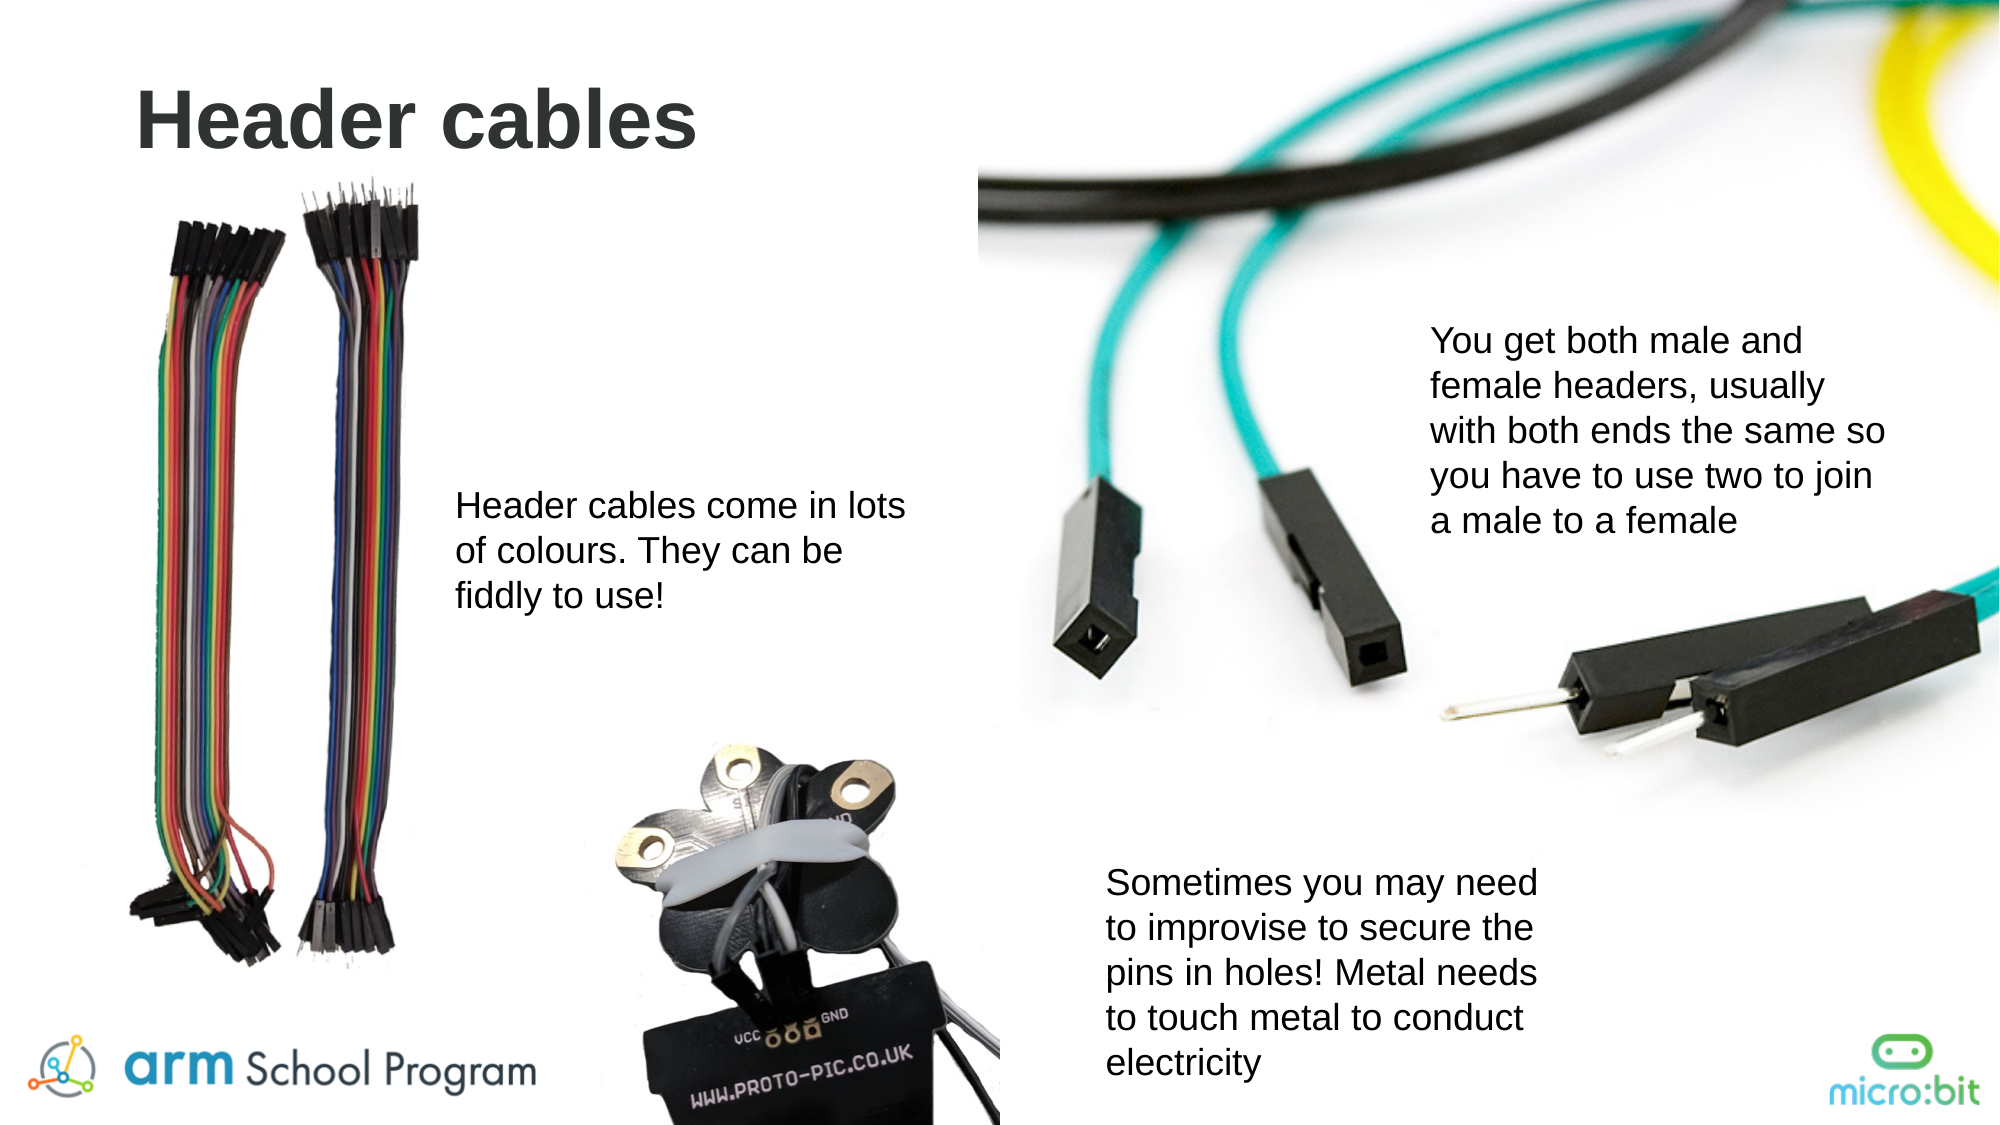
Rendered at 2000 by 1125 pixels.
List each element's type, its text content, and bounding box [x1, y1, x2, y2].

picture [1829, 1029, 1980, 1106]
text_box Header cables come in lots of colours. They can be fiddly to use! [470, 473, 929, 623]
title Header cables [135, 58, 973, 151]
picture [73, 153, 492, 983]
picture [584, 0, 2000, 1125]
picture [20, 1029, 545, 1107]
text_box Sometimes you may need to improvise to secure the pins in holes! Metal needs to touch metal to conduct electricity [1090, 1030, 1580, 1091]
